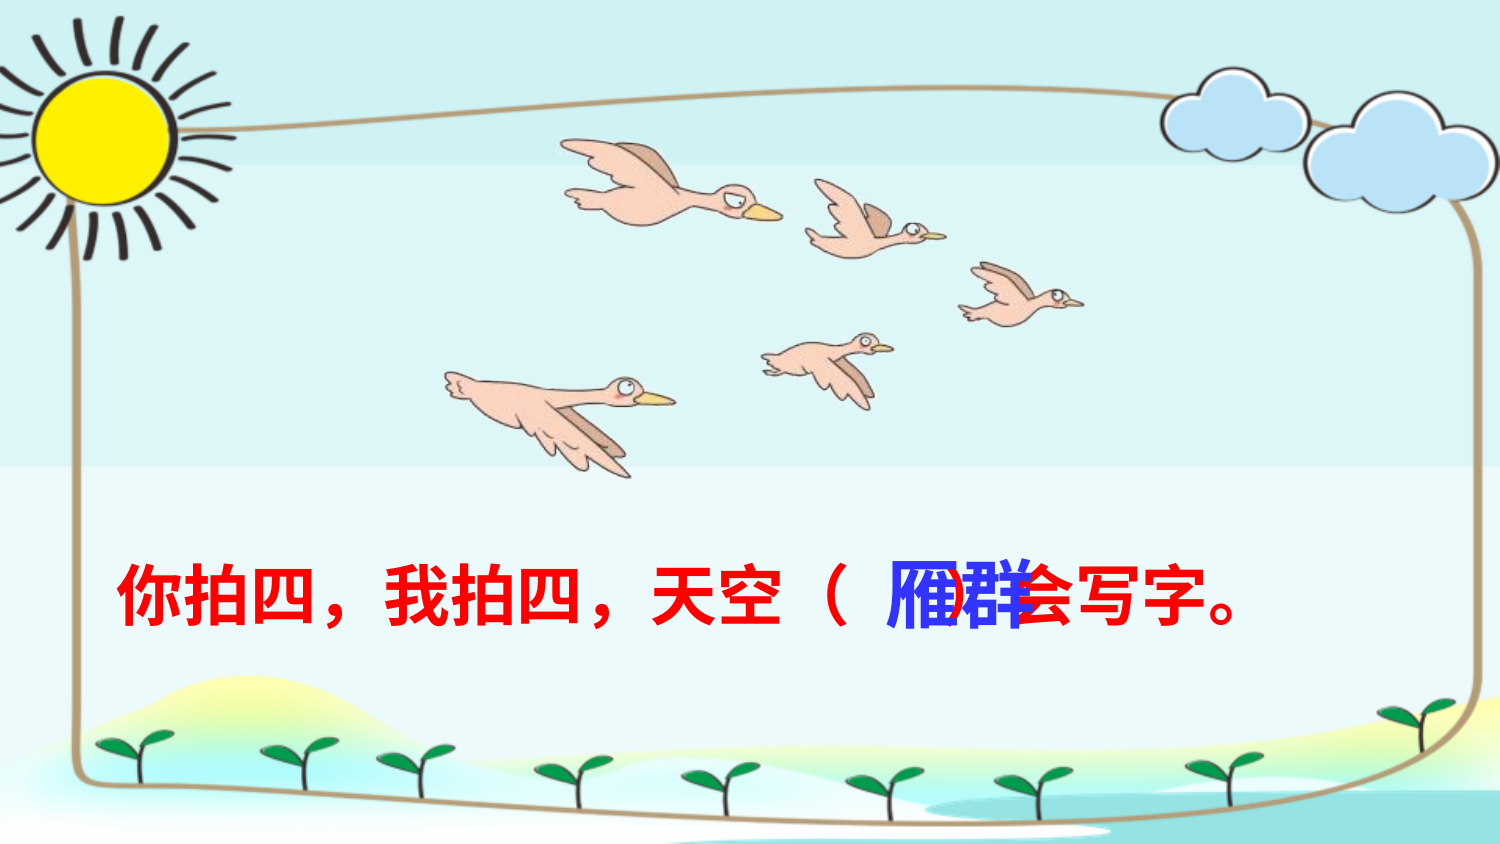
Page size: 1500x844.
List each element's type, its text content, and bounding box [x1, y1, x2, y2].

picture [0, 0, 1500, 844]
text_box 你拍四，我拍四，天空（ ）会写字。 [101, 546, 870, 642]
text_box 雁群 [870, 539, 1066, 645]
text_box 你拍四，我拍四，天空（ ）会写字。 [1066, 546, 1381, 642]
